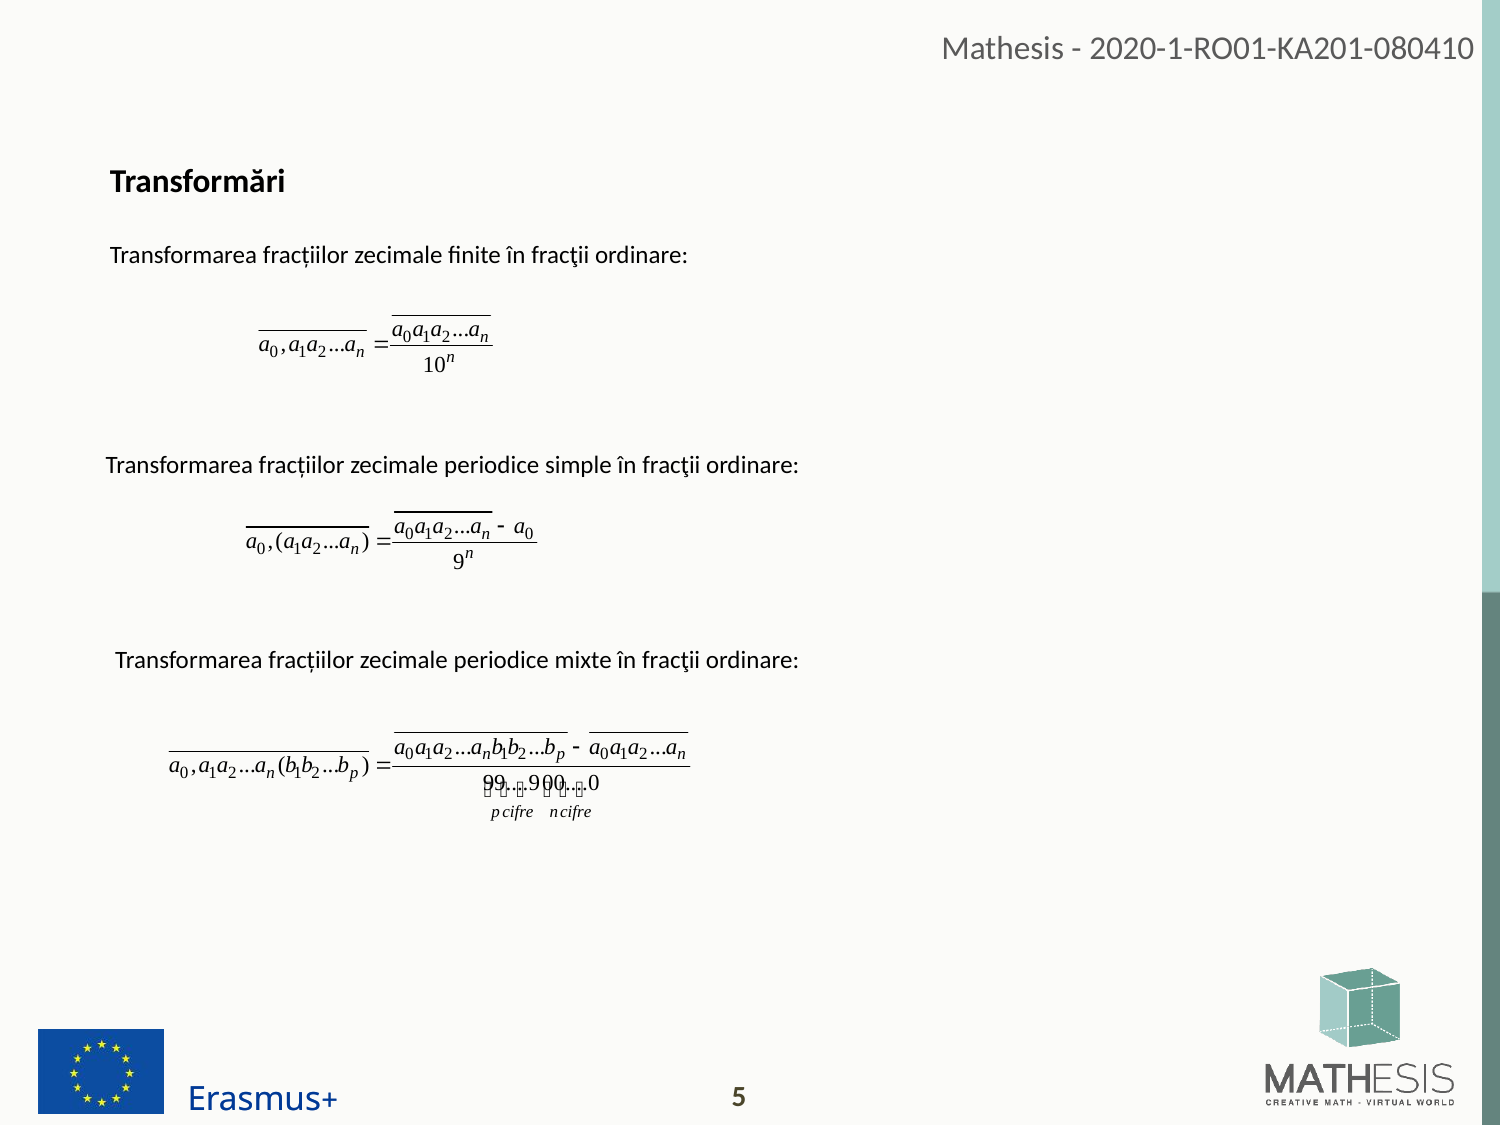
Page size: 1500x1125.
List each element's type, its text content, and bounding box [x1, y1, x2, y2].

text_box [164, 726, 695, 827]
text_box Transformări Transformarea fracțiilor zecimale finite în fracţii ordinare: [109, 134, 690, 339]
text_box Transformarea fracțiilor zecimale periodice mixte în fracţii ordinare: [100, 636, 817, 727]
text_box Transformarea fracțiilor zecimale periodice simple în fracţii ordinare: [90, 411, 817, 531]
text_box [254, 309, 497, 379]
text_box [241, 506, 543, 576]
picture [38, 1029, 164, 1114]
